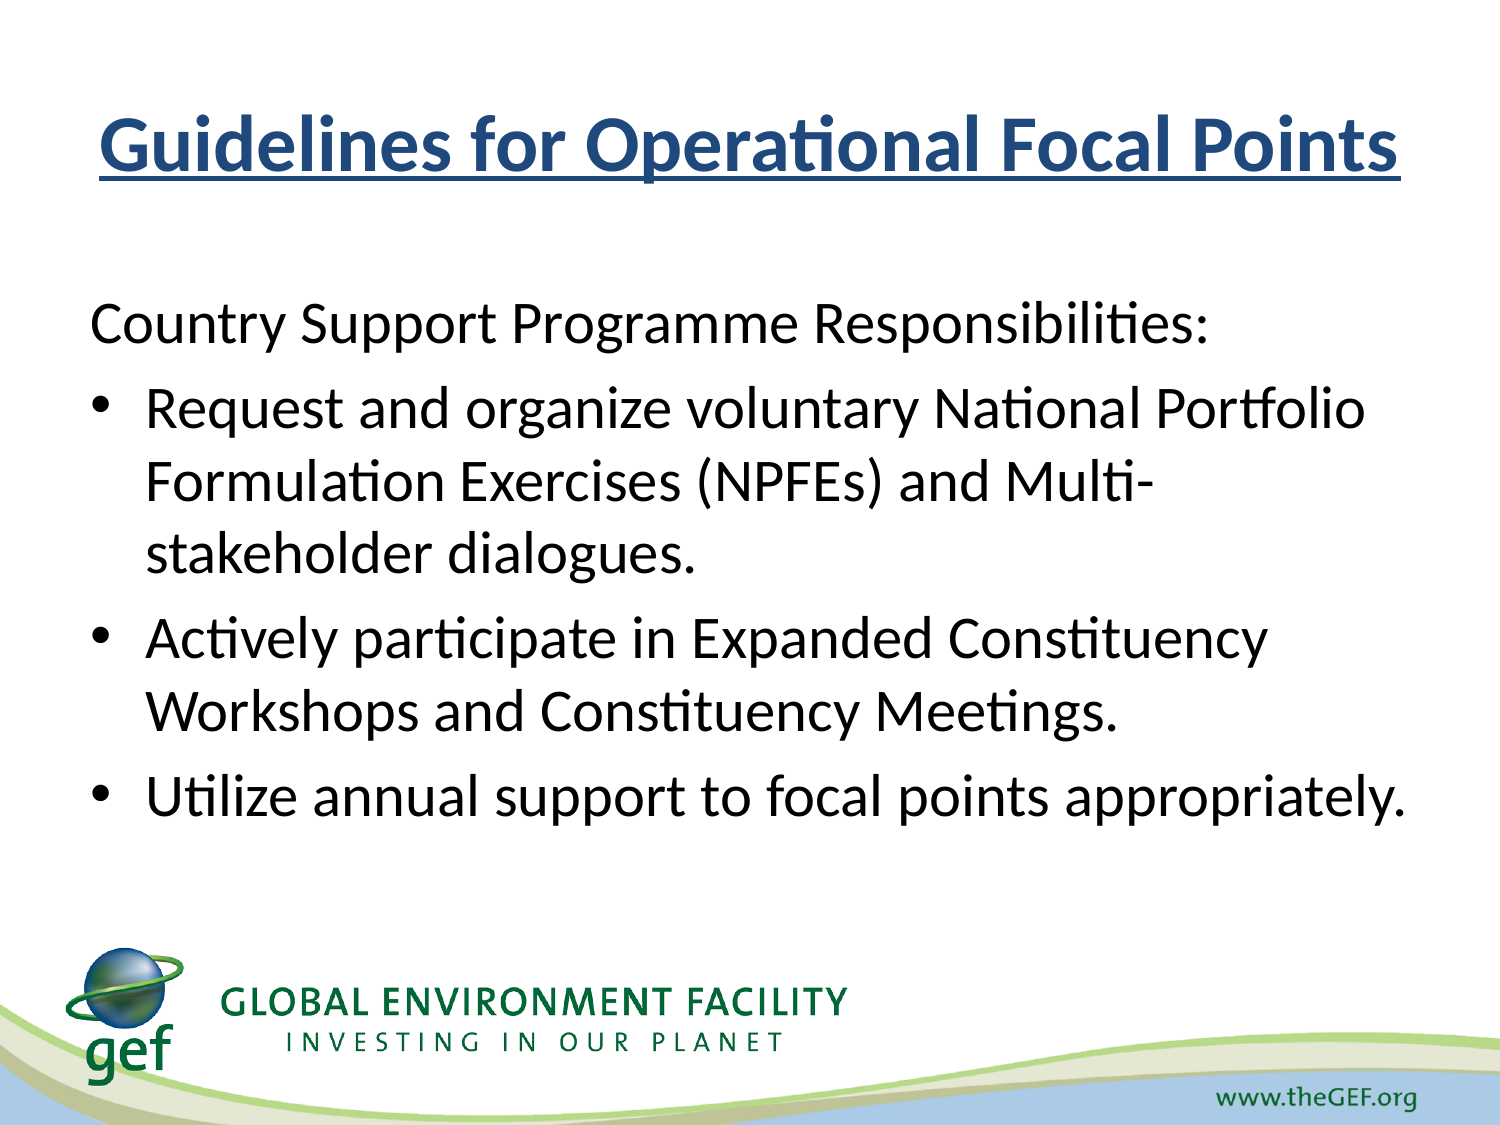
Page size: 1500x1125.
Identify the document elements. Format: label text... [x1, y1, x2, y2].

title Guidelines for Operational Focal Points [74, 44, 1426, 233]
picture [0, 920, 1500, 1125]
list Country Support Programme Responsibilities: Request and organize voluntary National Portfolio Formulation Exercises (NPFEs) and Multi-stakeholder dialogues. Actively participate in Expanded Constituency Workshops and Constituency Meetings. Utilize annual support to focal points appropriately. [74, 274, 1426, 913]
